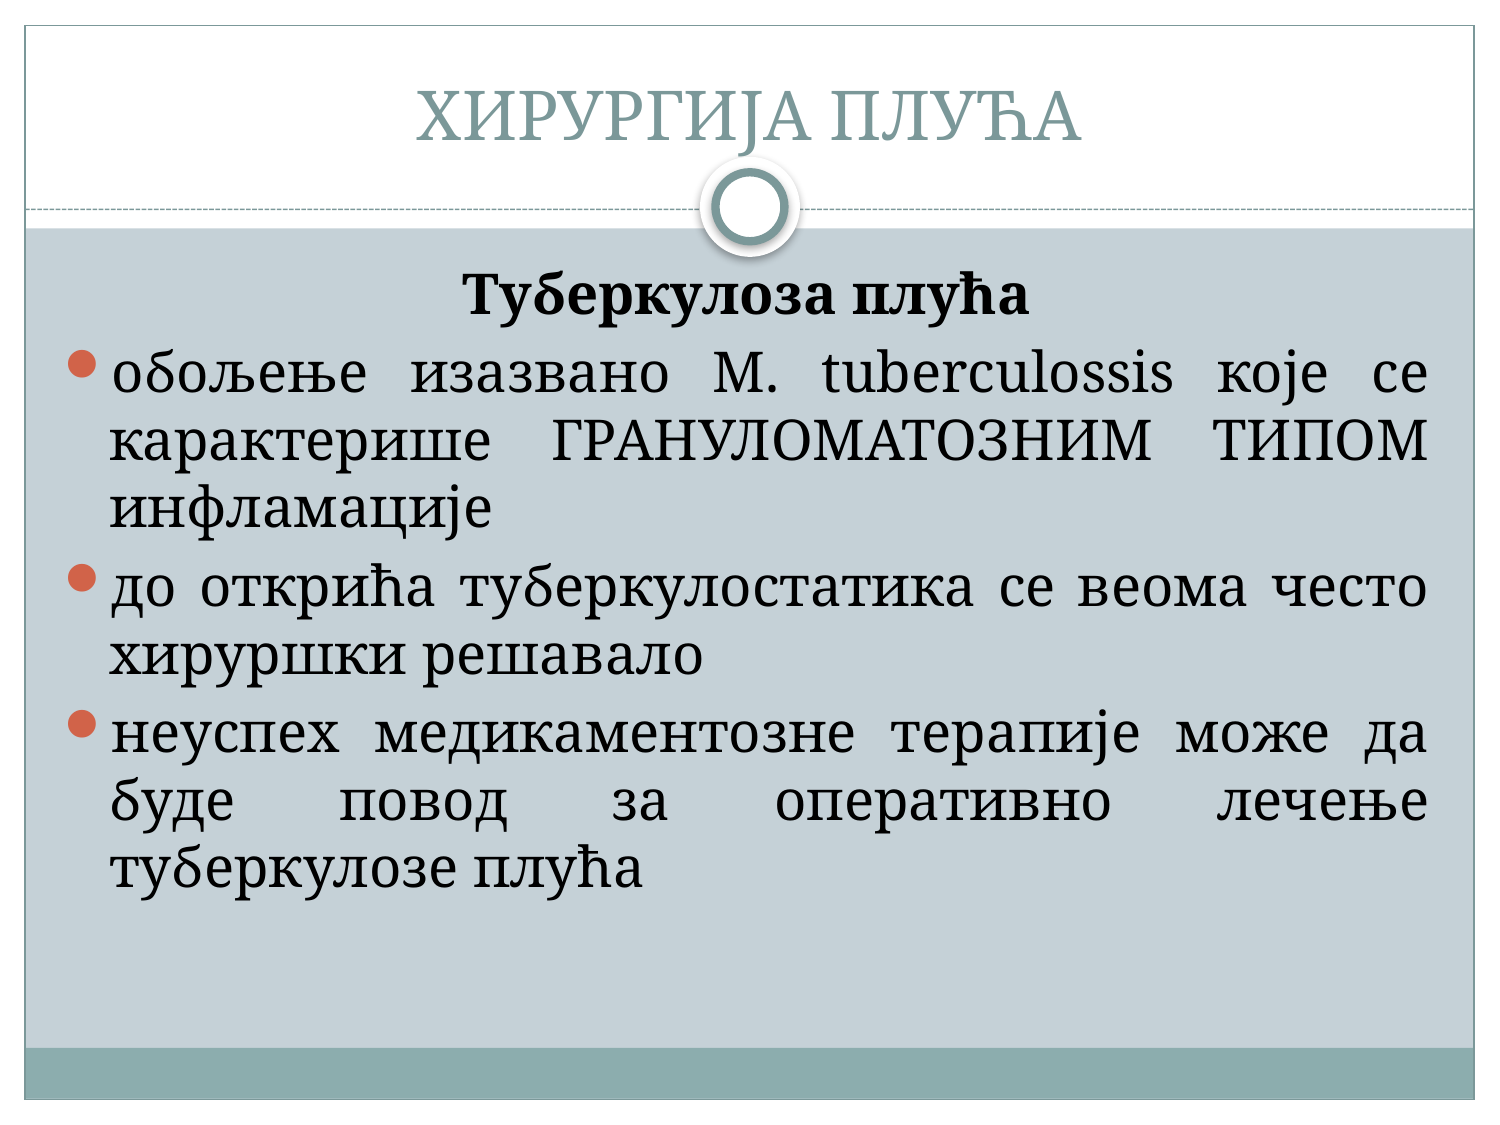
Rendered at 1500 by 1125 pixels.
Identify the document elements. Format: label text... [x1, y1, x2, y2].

list Туберкулоза плућа обољење изазвано M. tuberculossis које се карактерише ГРАНУЛОМАТОЗНИМ ТИПОМ инфламације до открића туберкулостатика се веома често хируршки решавало неуспех медикаментозне терапије може да буде повод за оперативно лечење туберкулозе плућа [49, 250, 1445, 1001]
title ХИРУРГИЈА ПЛУЋА [49, 37, 1450, 162]
